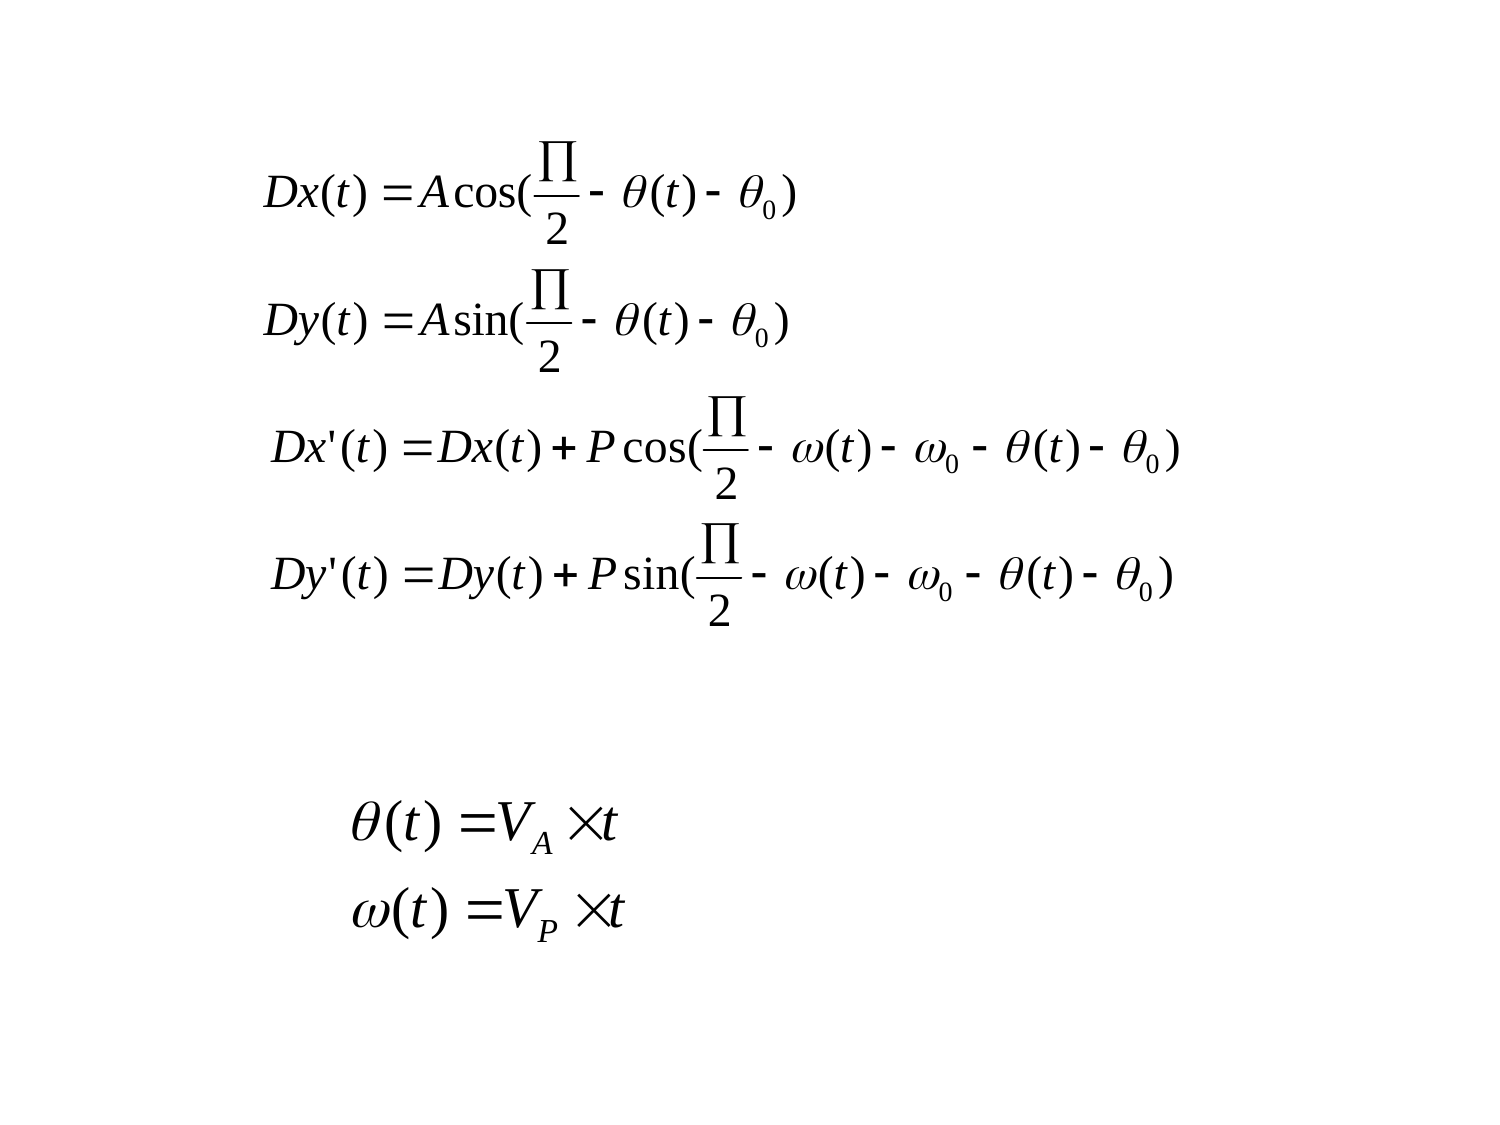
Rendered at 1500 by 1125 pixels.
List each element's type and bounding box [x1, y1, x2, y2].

text_box [254, 129, 1188, 639]
text_box [343, 782, 637, 956]
